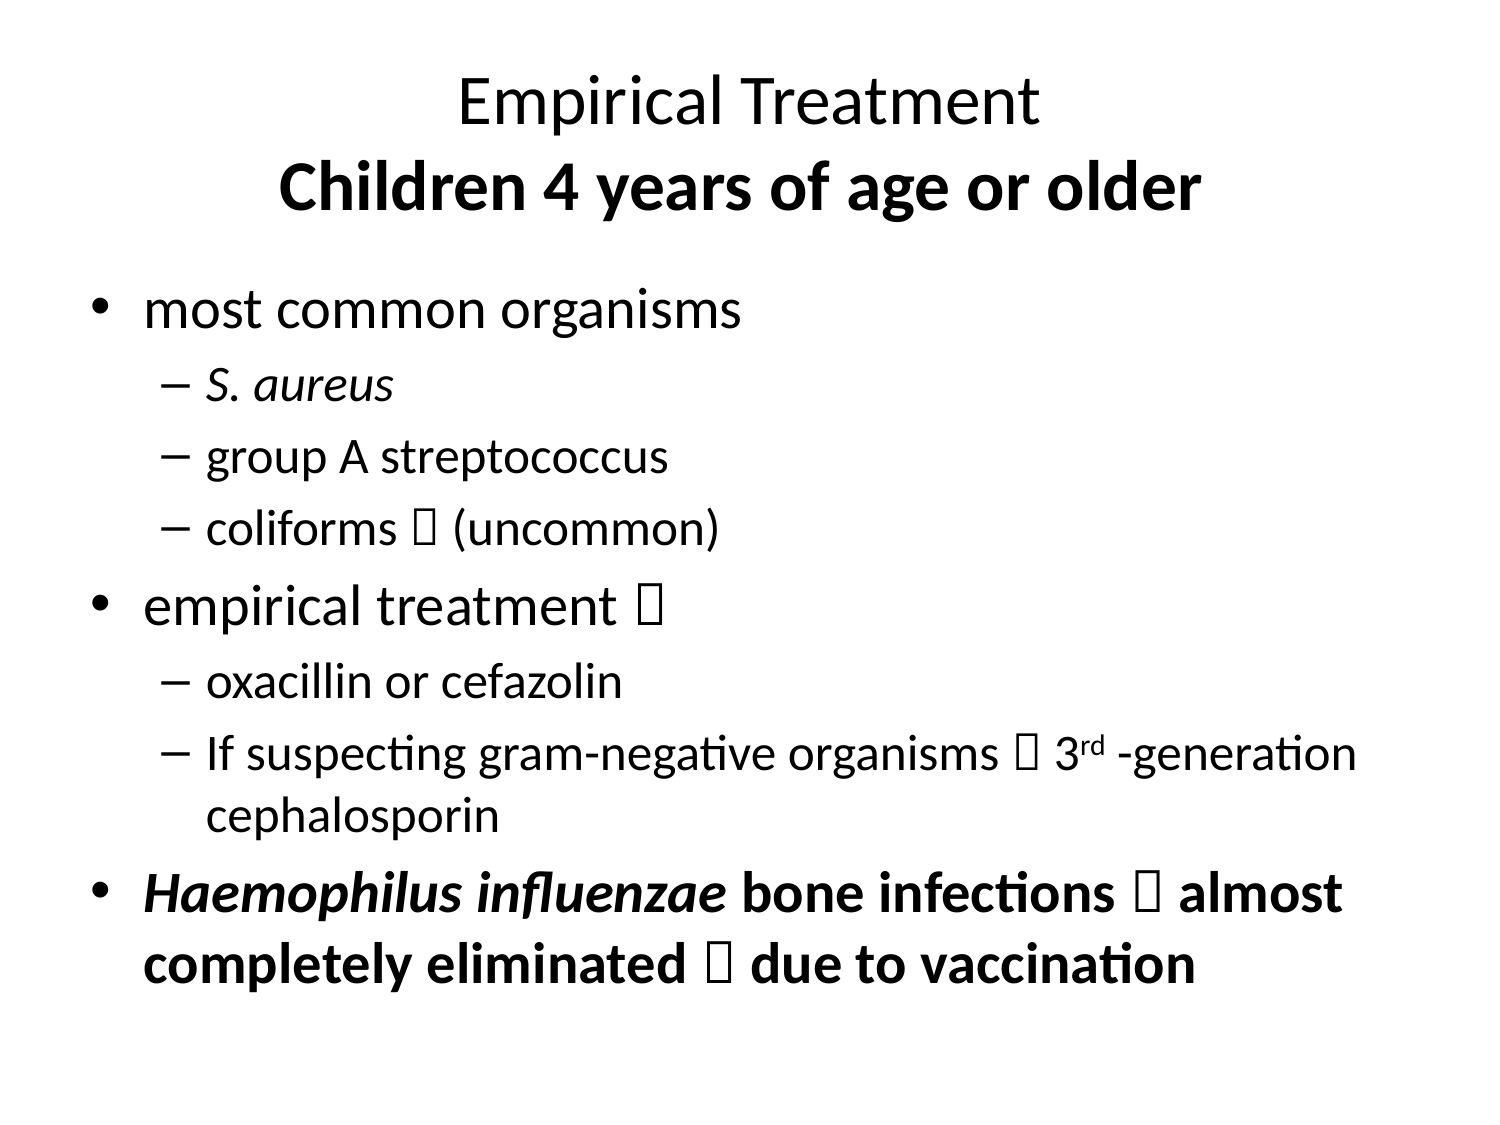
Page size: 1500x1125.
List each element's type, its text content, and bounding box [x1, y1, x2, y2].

list most common organisms S. aureus group A streptococcus coliforms  (uncommon) empirical treatment  oxacillin or cefazolin If suspecting gram-negative organisms  3rd -generation cephalosporin Haemophilus influenzae bone infections  almost completely eliminated  due to vaccination [75, 262, 1425, 1005]
title Empirical Treatment Children 4 years of age or older [75, 45, 1425, 233]
